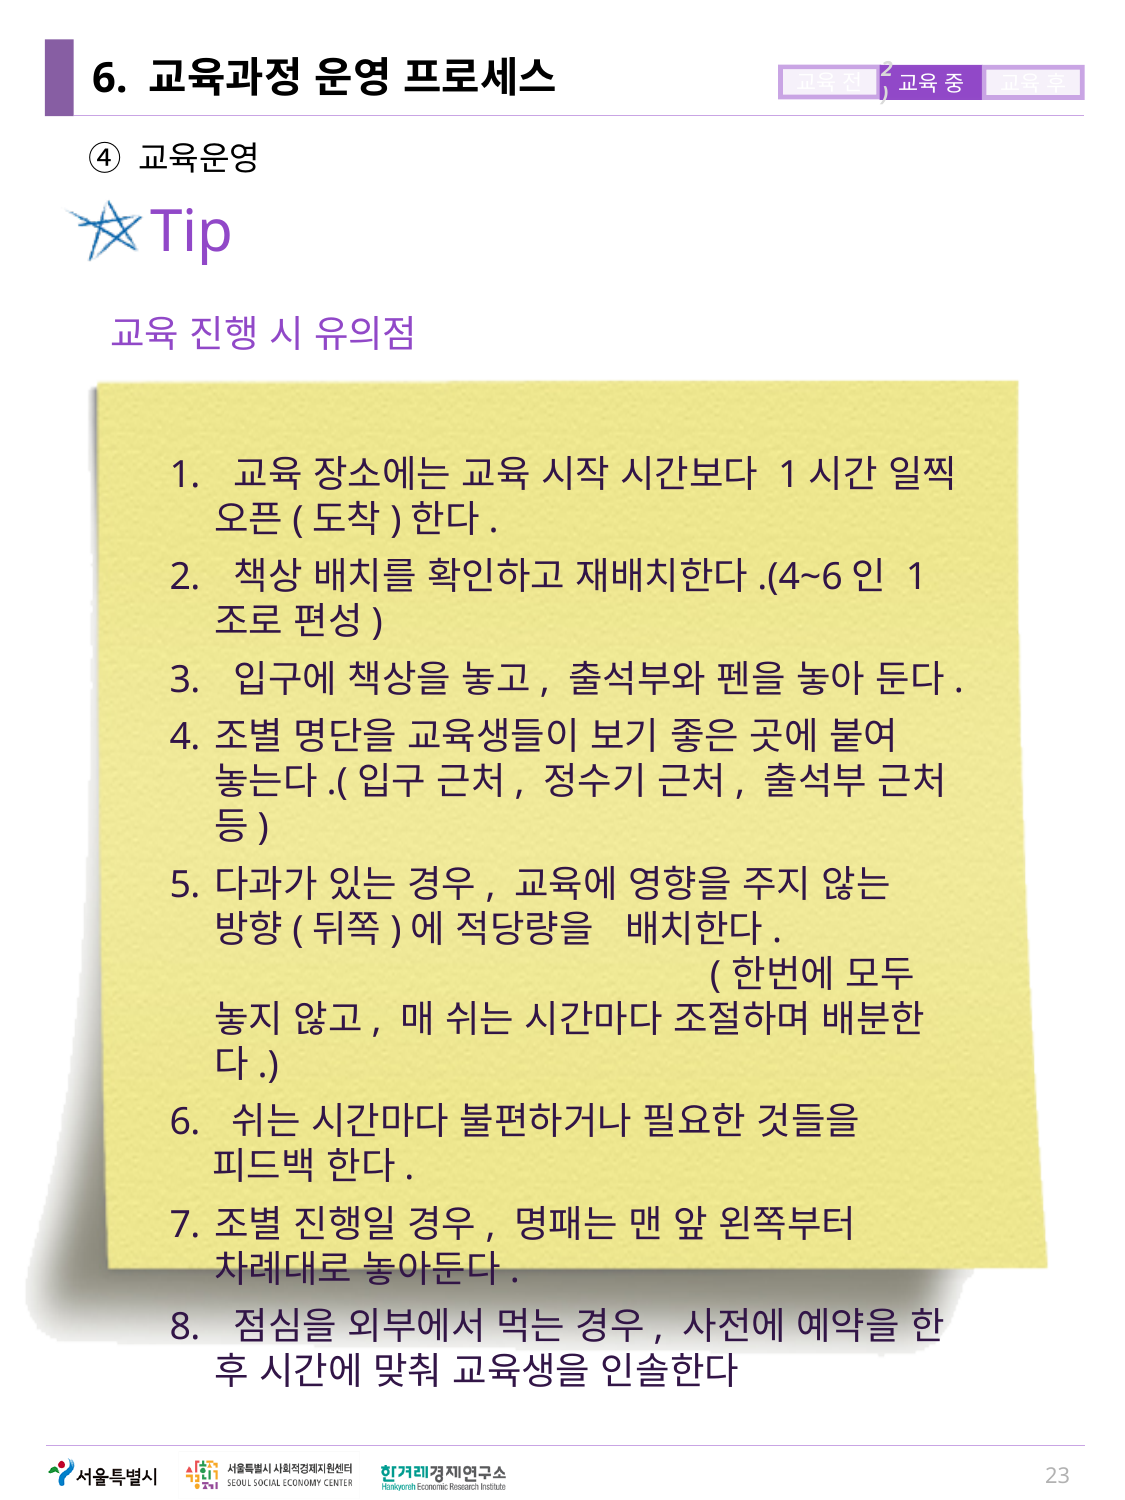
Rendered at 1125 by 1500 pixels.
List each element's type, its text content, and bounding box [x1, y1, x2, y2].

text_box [780, 55, 1083, 98]
picture [48, 1457, 157, 1486]
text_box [58, 185, 360, 272]
picture [381, 1465, 506, 1491]
slide_number 23 [832, 1453, 1086, 1500]
title 6. 교육과정 운영 프로세스 [77, 49, 1034, 110]
picture [0, 267, 1125, 1499]
text_box ④ 교육운영 [73, 130, 285, 185]
